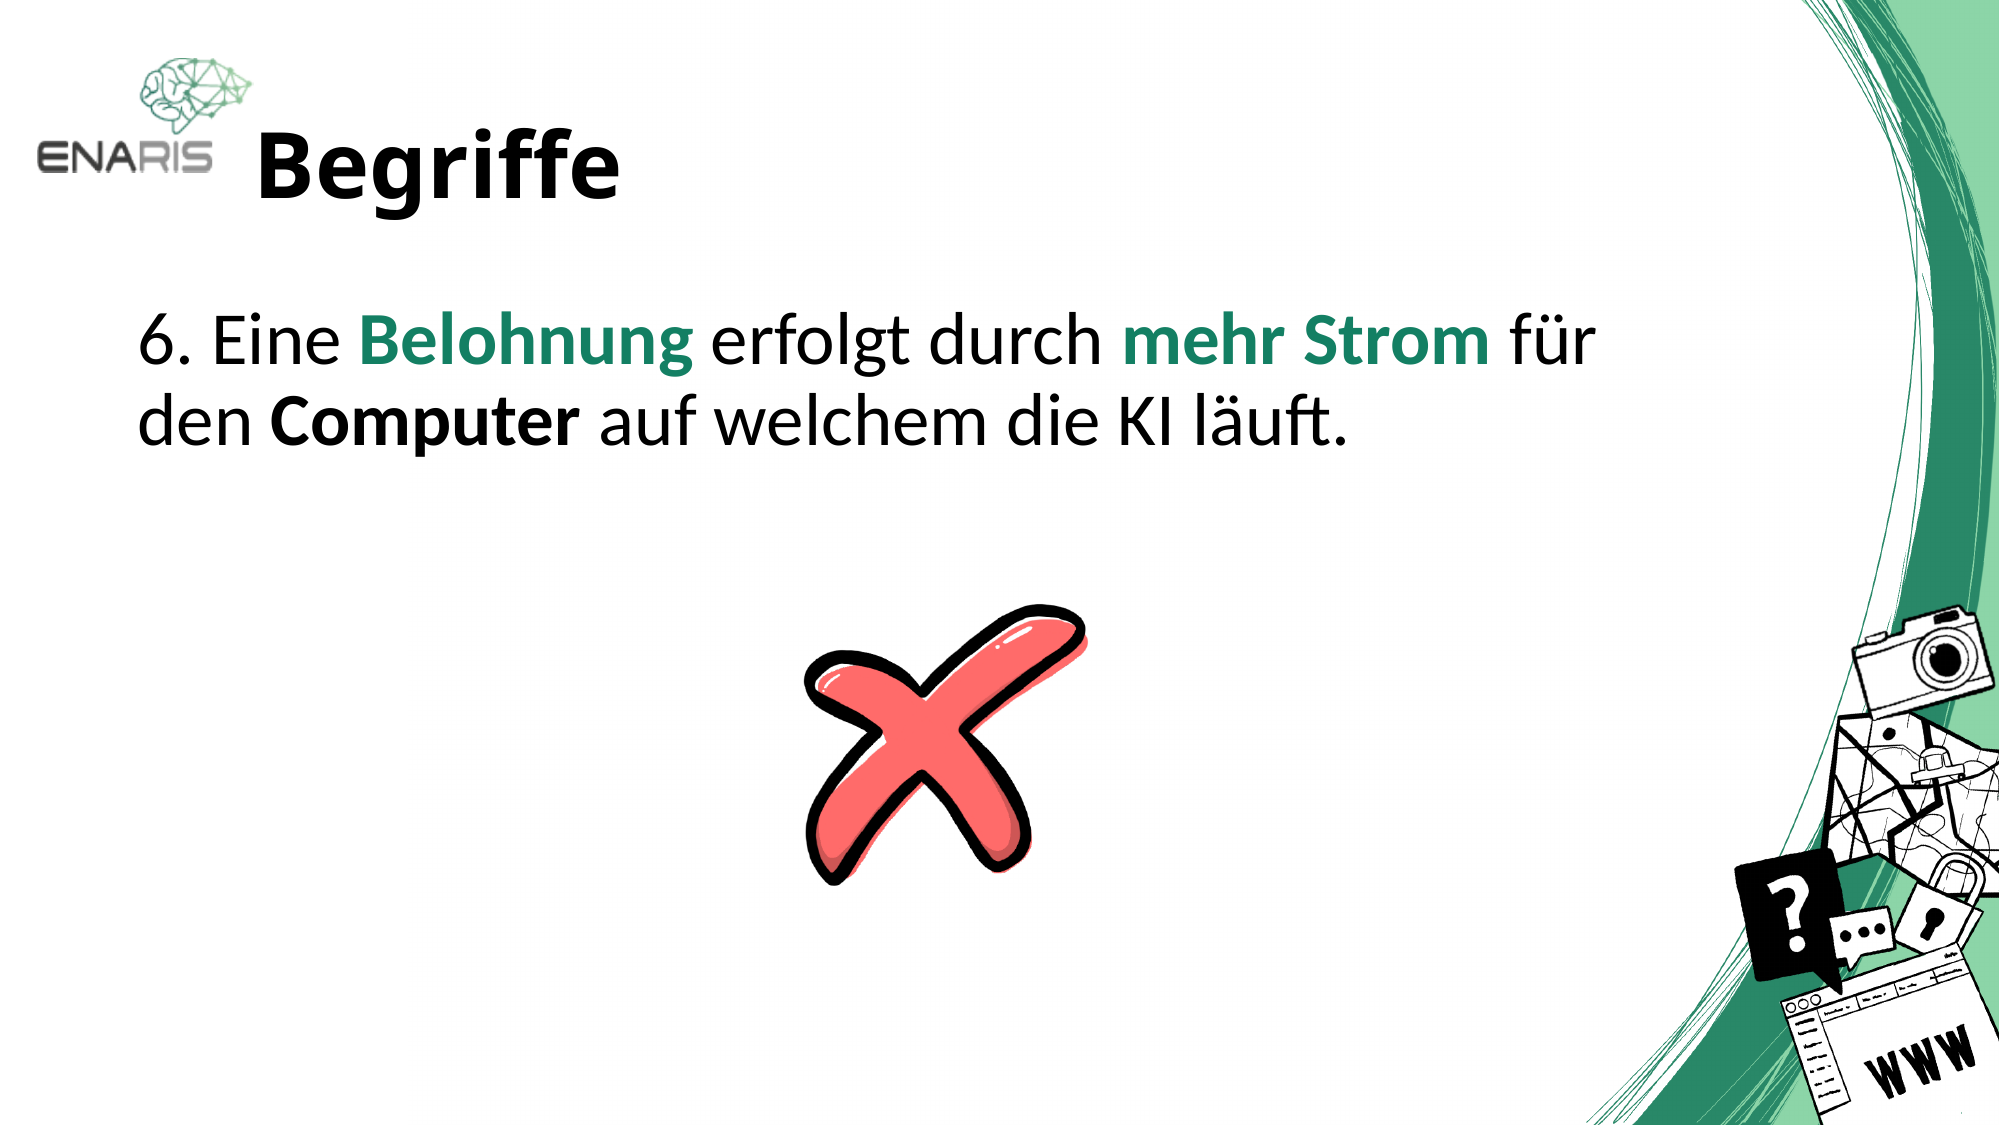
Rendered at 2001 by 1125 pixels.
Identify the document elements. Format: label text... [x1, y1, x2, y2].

list 6. Eine Belohnung erfolgt durch mehr Strom für den Computer auf welchem die KI läuft. [137, 299, 1728, 1014]
picture [738, 562, 1127, 942]
picture [37, 58, 254, 173]
title Begriffe [253, 59, 1863, 278]
picture [408, 0, 1999, 1125]
